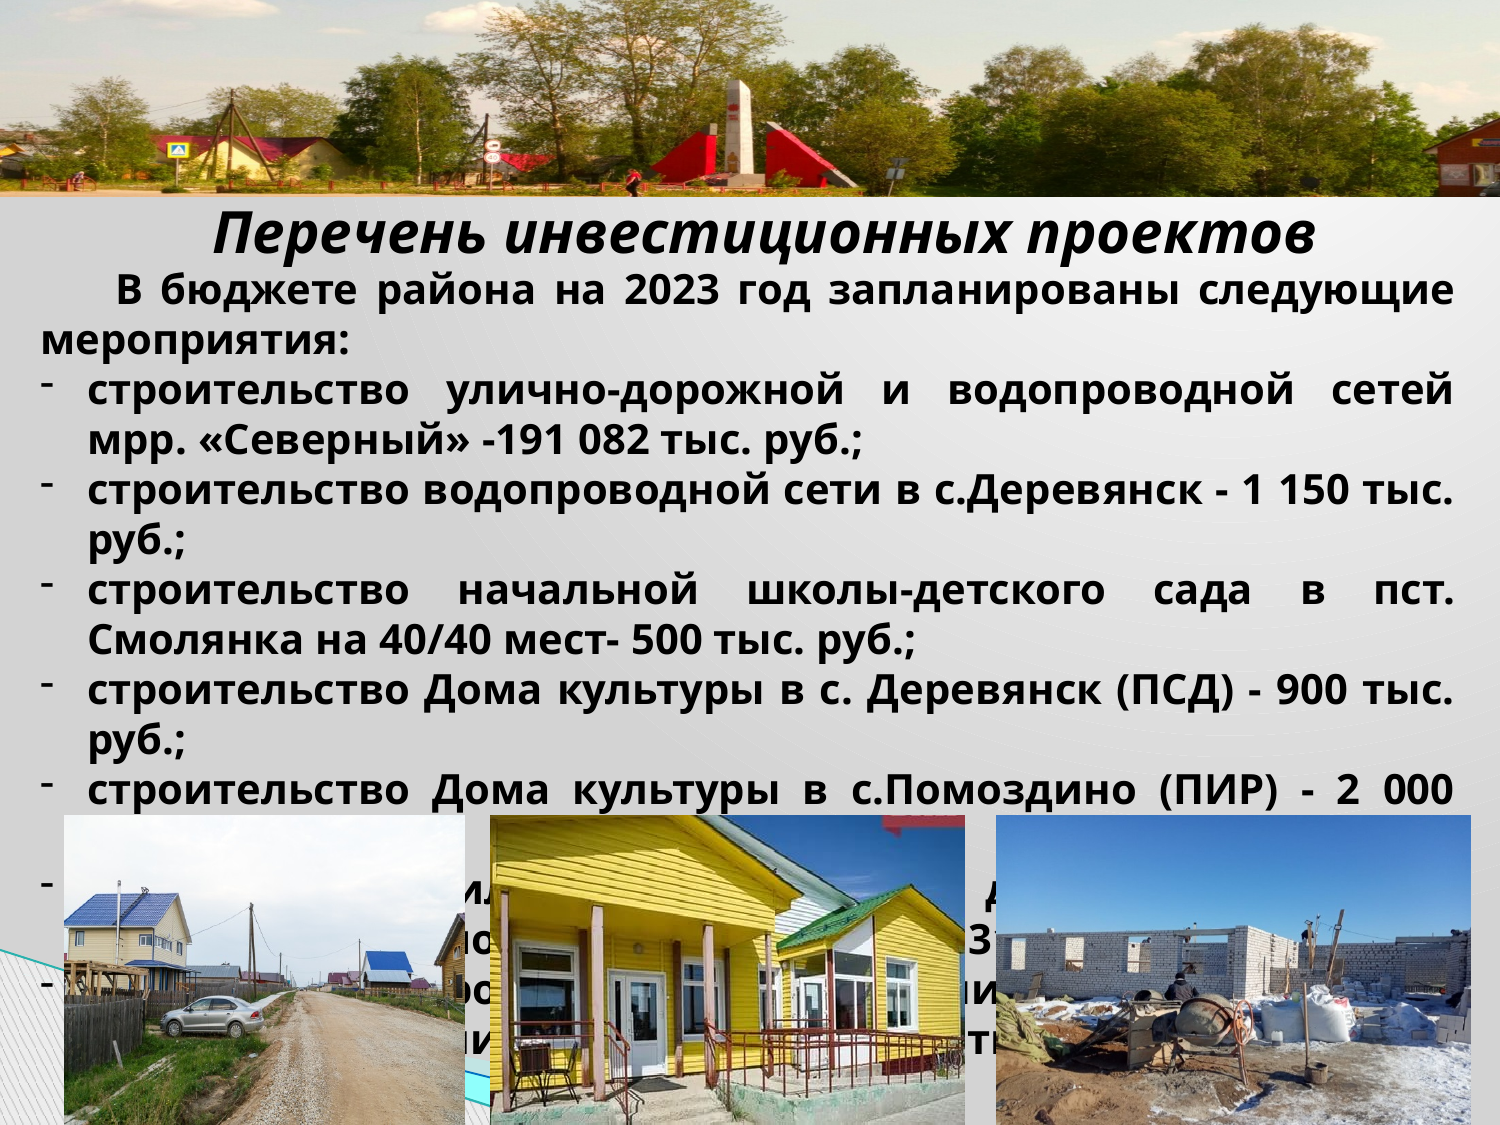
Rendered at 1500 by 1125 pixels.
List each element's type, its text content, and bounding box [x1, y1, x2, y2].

slide_number 18 [1475, 1051, 1479, 1112]
picture [0, 0, 1500, 197]
picture [996, 815, 1471, 1125]
picture [489, 815, 965, 1125]
picture [64, 815, 466, 1125]
text_box Перечень инвестиционных проектов [0, 203, 1500, 273]
text_box В бюджете района на 2023 год запланированы следующие мероприятия: строительство улично-дорожной и водопроводной сетей мрр. «Северный» -191 082 тыс. руб.; строительство водопроводной сети в с.Деревянск - 1 150 тыс. руб.; строительство начальной школы-детского сада в пст. Смолянка на 40/40 мест- 500 тыс. руб.; строительство Дома культуры в с. Деревянск (ПСД) - 900 тыс. руб.; строительство Дома культуры в с.Помоздино (ПИР) - 2 000 тыс. руб.; приобретение жилых помещений для детей-сирот и детей, оставшихся без попечения родителей - 31 530 тыс. руб.; обеспечение мероприятий по расселению непригодного для проживания жилищного фонда - 21 365 тыс. руб. [25, 255, 1471, 1071]
